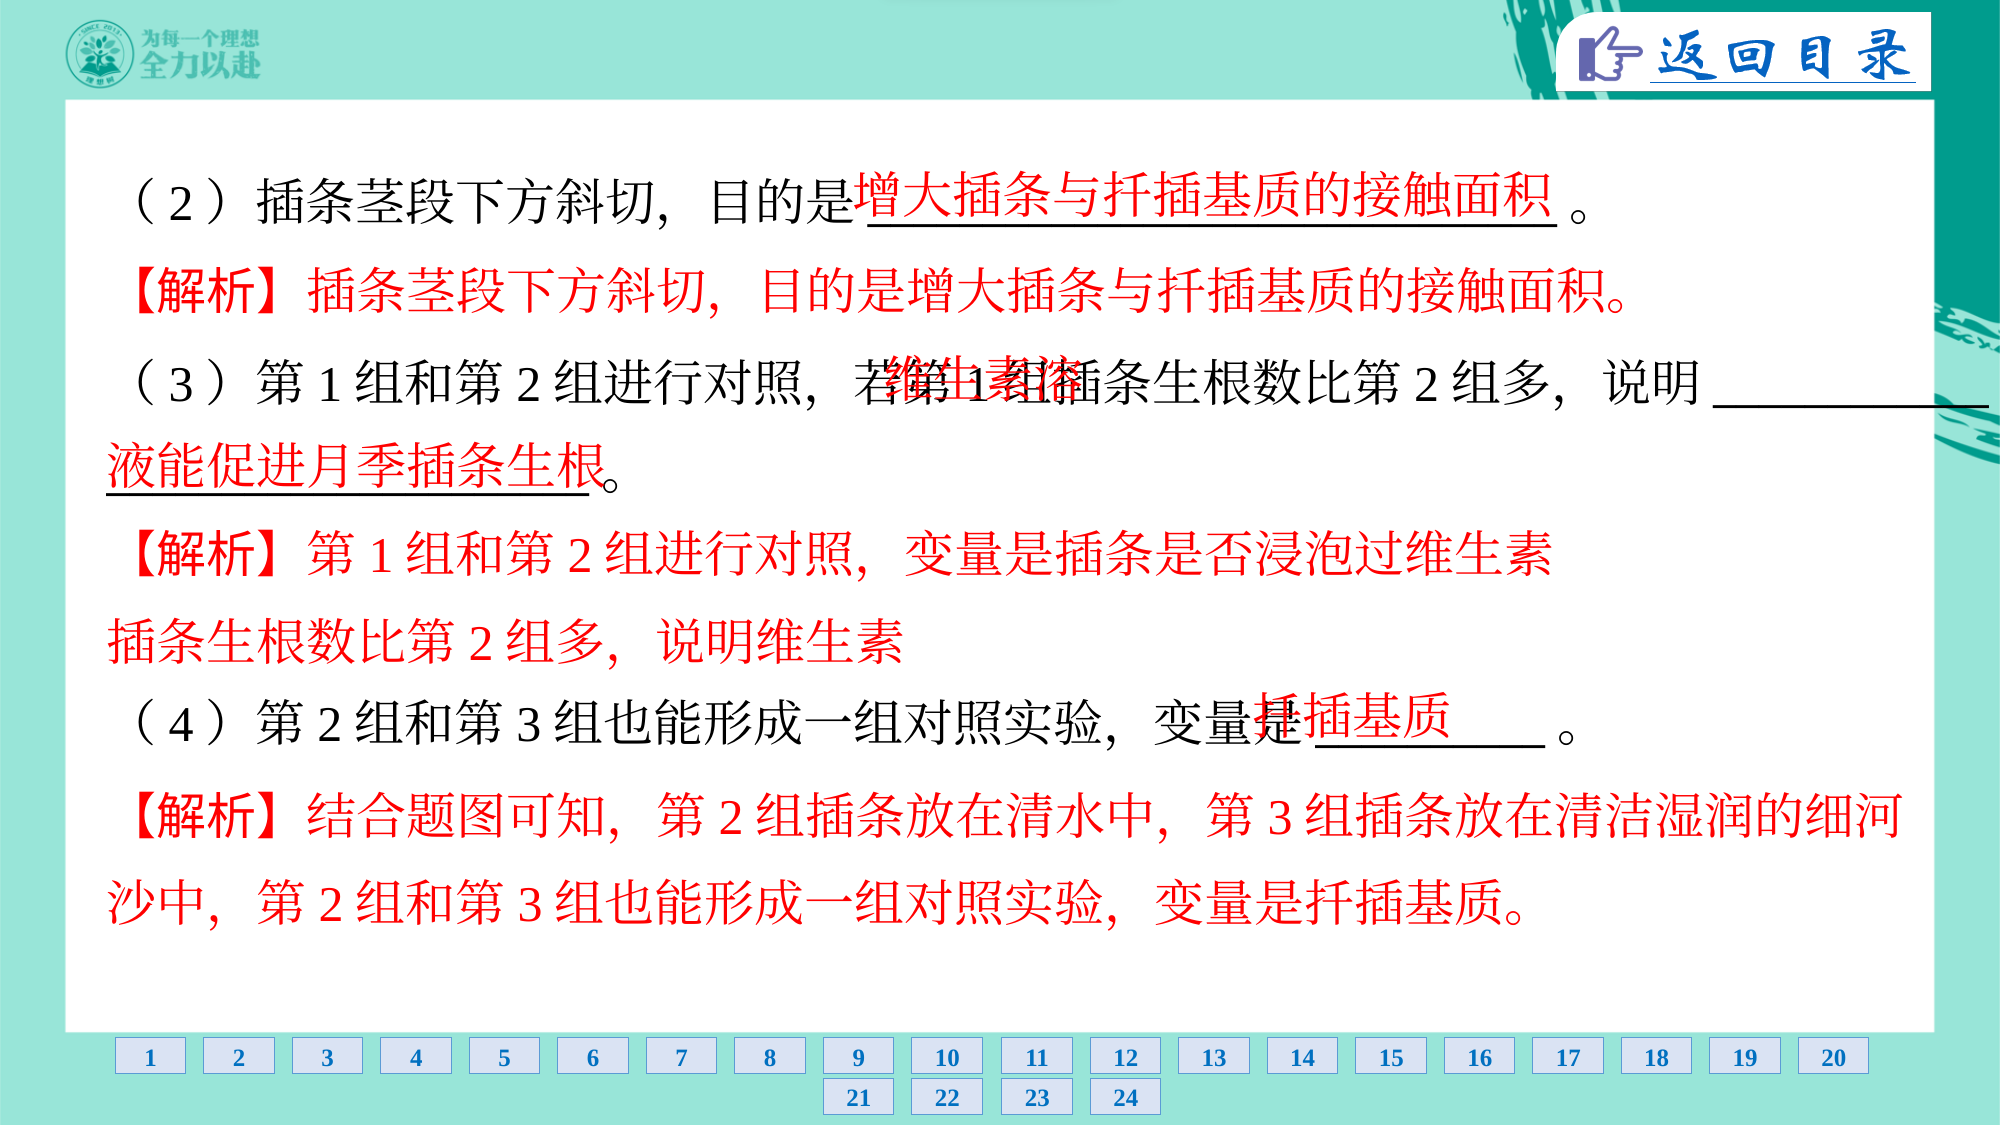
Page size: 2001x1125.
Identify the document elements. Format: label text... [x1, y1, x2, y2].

text_box 扦插基质 [1234, 654, 1471, 735]
text_box （3）第1组和第2组进行对照，若第1组插条生根数比第2组多，说明____________ _____________________。 [106, 320, 1895, 490]
text_box （4）第2组和第3组也能形成一组对照实验，变量是__________。 [106, 661, 1895, 741]
picture [0, 0, 2000, 1125]
text_box （2）插条茎段下方斜切，目的是______________________________。 [106, 141, 1895, 221]
text_box 增大插条与扦插基质的接触面积 [834, 134, 1571, 214]
text_box 【解析】结合题图可知，第2组插条放在清水中，第3组插条放在清洁湿润的细河 沙中，第2组和第3组也能形成一组对照实验，变量是扦插基质。 [106, 752, 1895, 923]
text_box 【解析】插条茎段下方斜切，目的是增大插条与扦插基质的接触面积。 [106, 229, 1895, 310]
